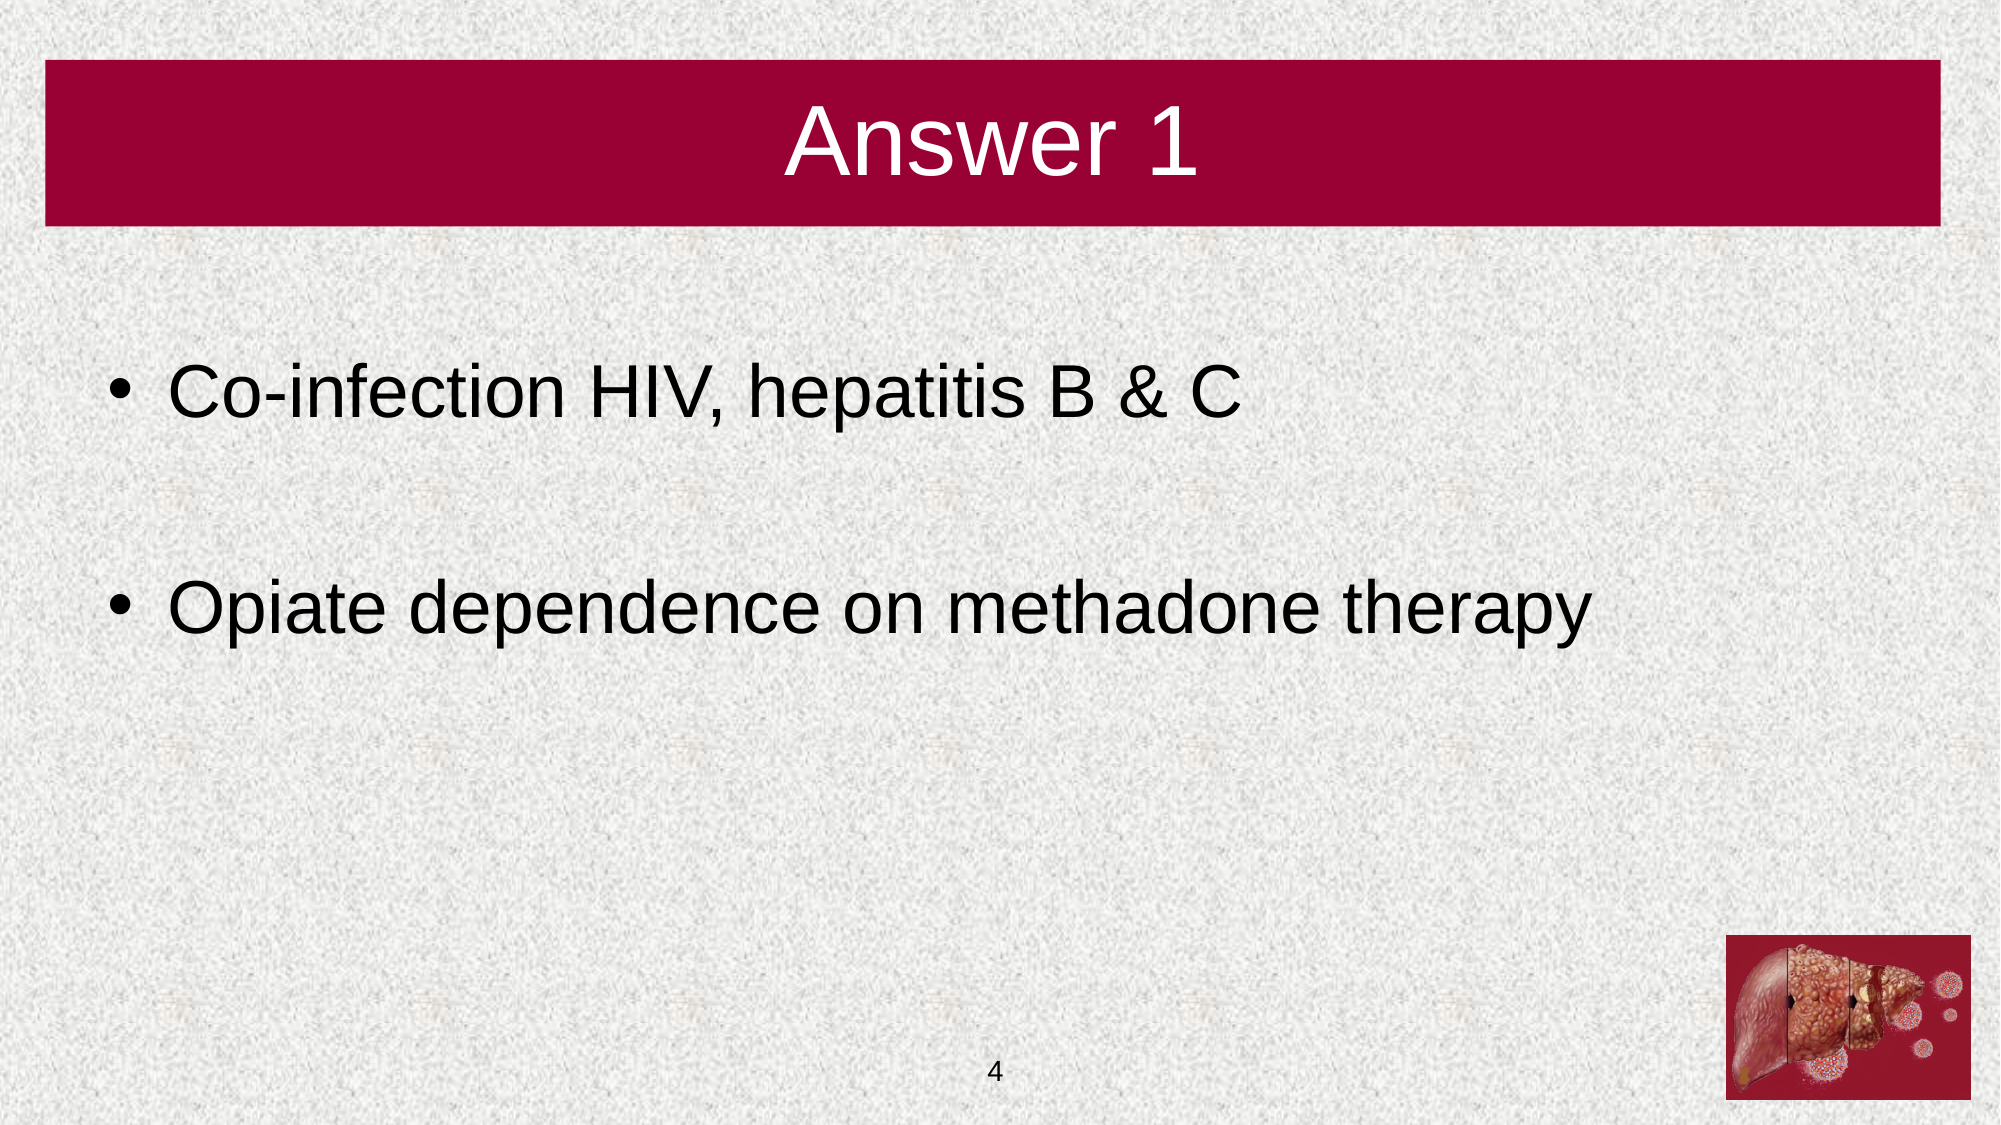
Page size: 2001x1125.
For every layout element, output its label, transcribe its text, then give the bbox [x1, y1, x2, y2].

picture [0, 0, 2001, 1125]
slide_number 4 [770, 1039, 1221, 1100]
title Answer 1 [45, 59, 1941, 227]
list Co-infection HIV, hepatitis B & C Opiate dependence on methadone therapy [92, 317, 1899, 742]
